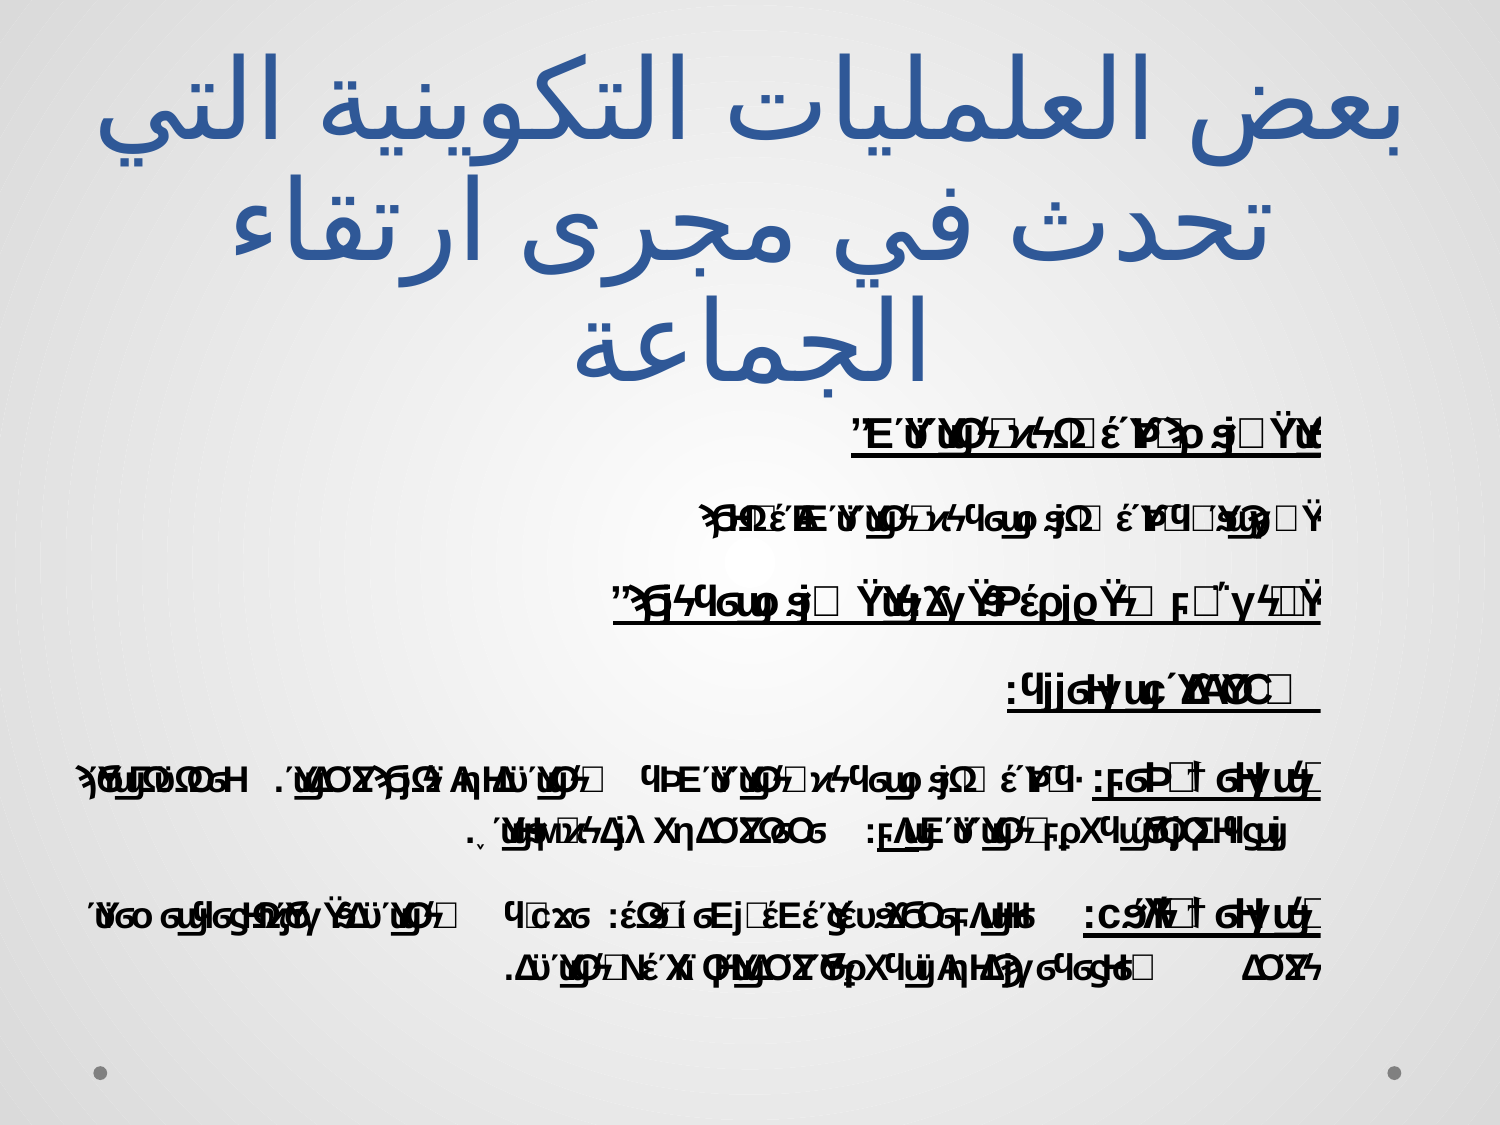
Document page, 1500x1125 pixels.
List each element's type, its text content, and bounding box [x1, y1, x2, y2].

title بعض العلمليات التكوينية التي تحدث في مجرى ارتقاء الجماعة [76, 149, 1427, 412]
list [41, 408, 1321, 1026]
